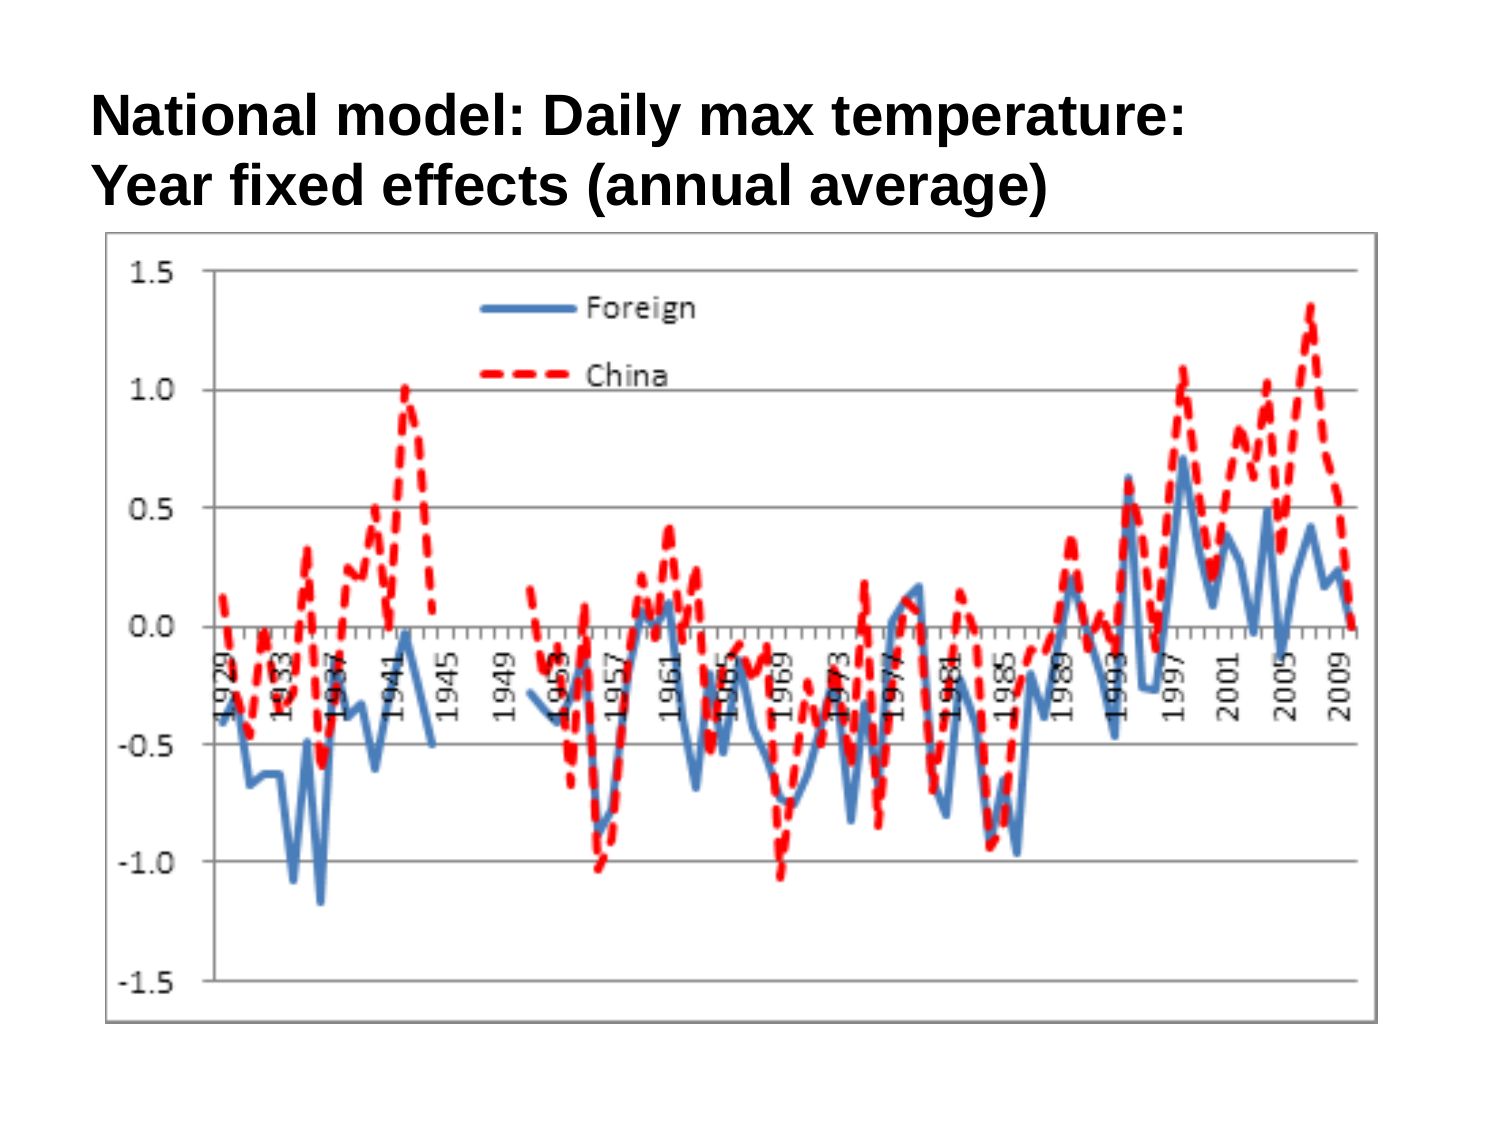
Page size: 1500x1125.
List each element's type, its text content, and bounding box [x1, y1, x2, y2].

picture [104, 232, 1378, 1025]
title National model: Daily max temperature: Year fixed effects (annual average) [75, 45, 1425, 233]
